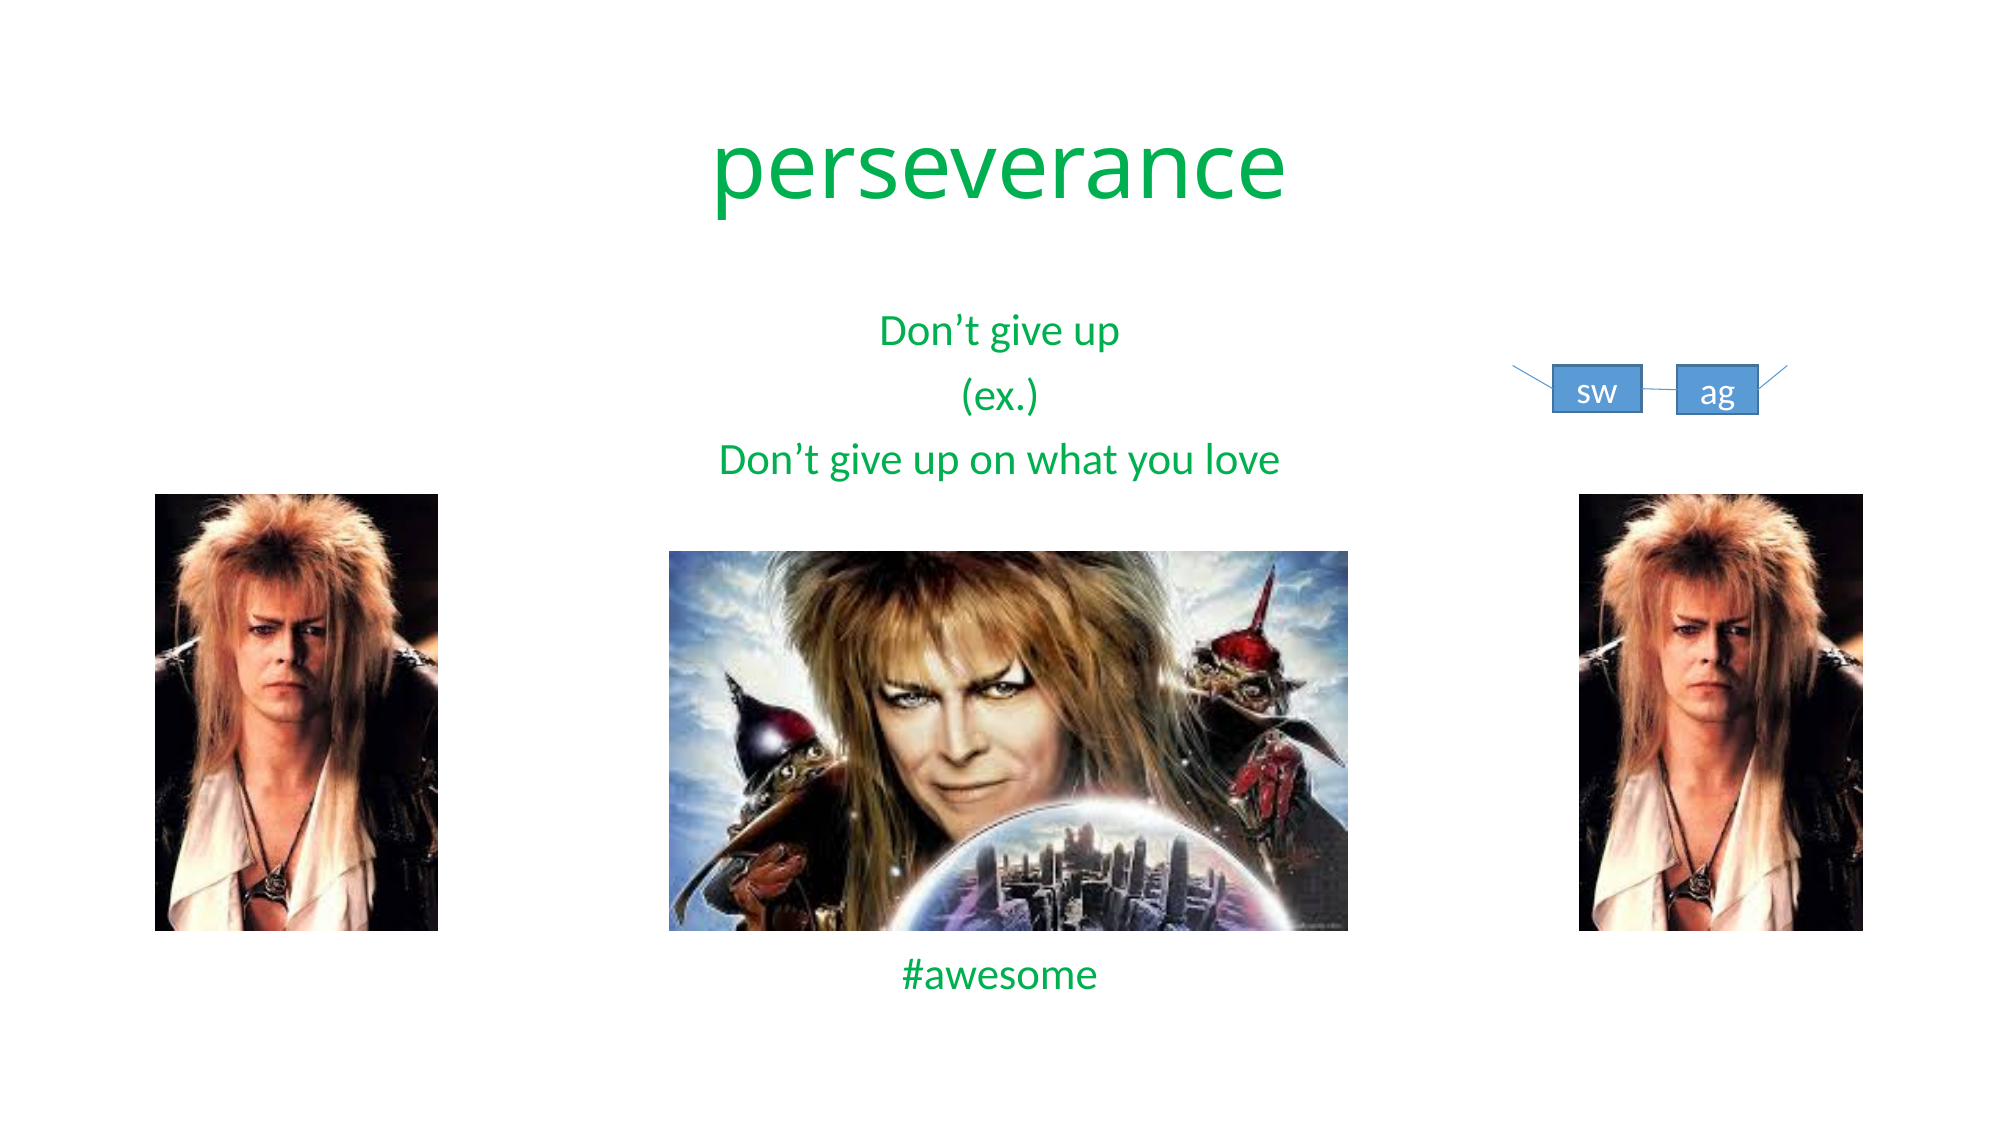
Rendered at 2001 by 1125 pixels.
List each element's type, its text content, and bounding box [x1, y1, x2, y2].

picture [1579, 494, 1863, 931]
text_box ag [1676, 364, 1759, 415]
picture [155, 494, 438, 931]
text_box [1512, 365, 1553, 389]
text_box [1757, 365, 1788, 390]
text_box sw [1552, 364, 1643, 413]
title perseverance [137, 59, 1863, 278]
picture [669, 551, 1348, 931]
list Don’t give up (ex.) Don’t give up on what you love #awesome [137, 299, 1863, 1014]
